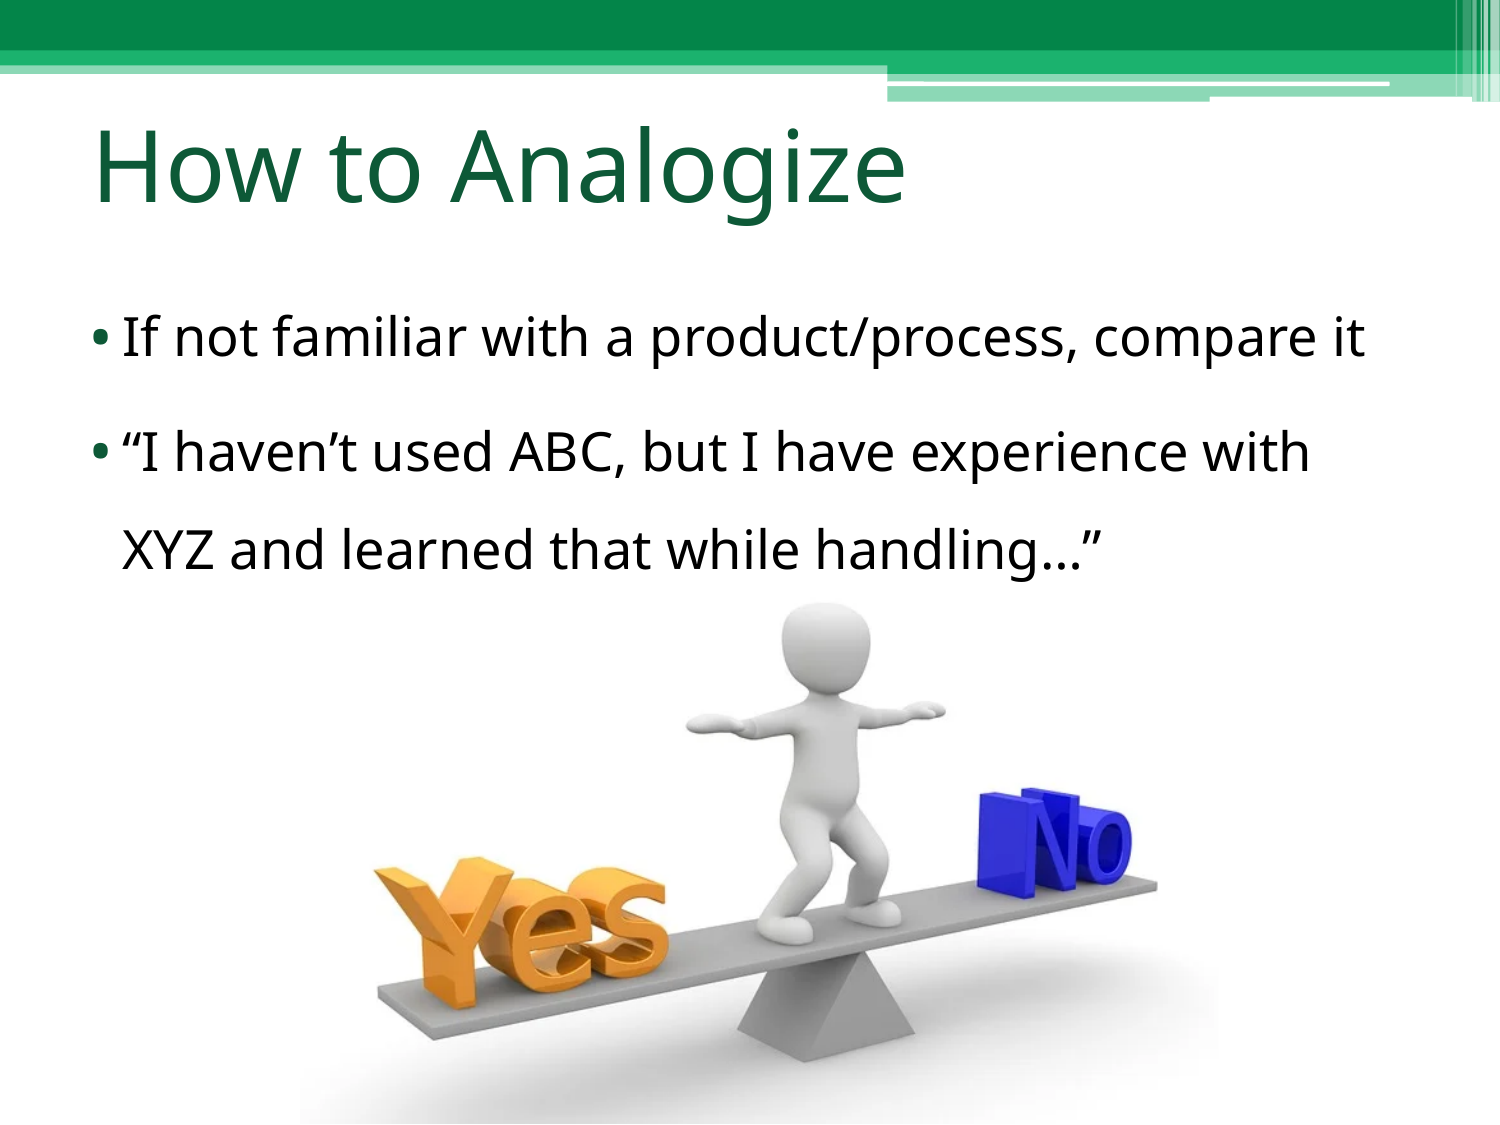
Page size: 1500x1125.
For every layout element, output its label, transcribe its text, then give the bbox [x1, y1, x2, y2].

list If not familiar with a product/process, compare it “I haven’t used ABC, but I have experience with XYZ and learned that while handling…” [62, 262, 1413, 981]
picture [299, 587, 1219, 1124]
title How to Analogize [76, 87, 1448, 238]
